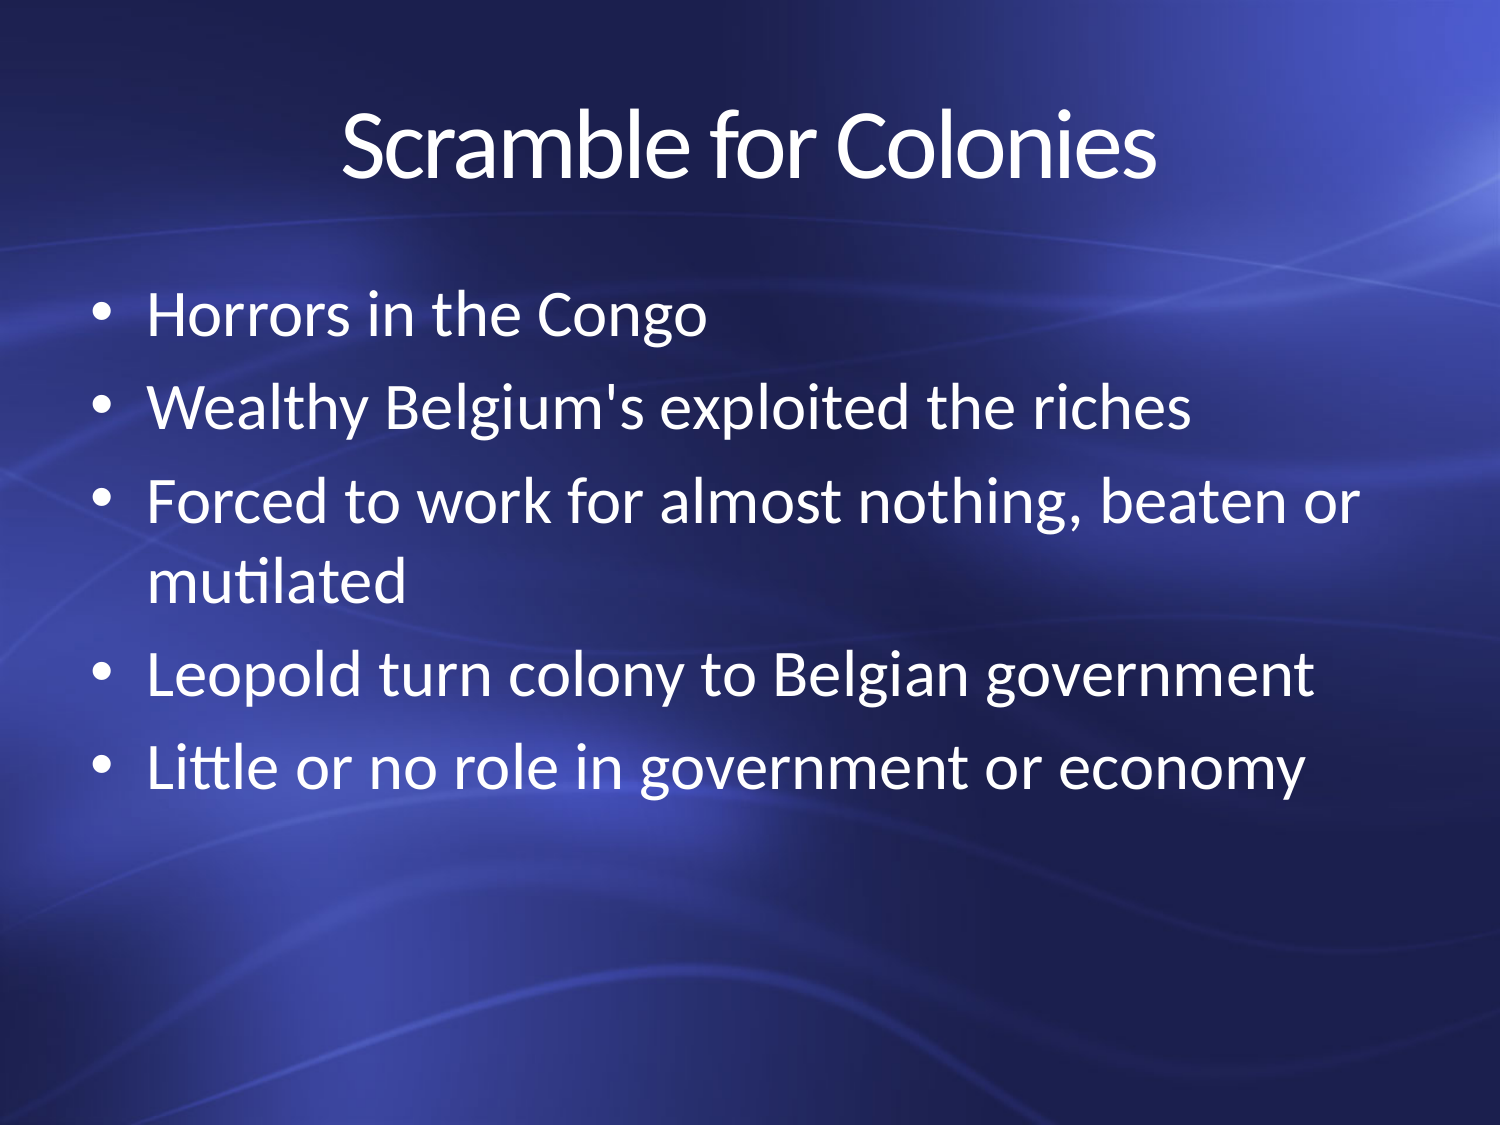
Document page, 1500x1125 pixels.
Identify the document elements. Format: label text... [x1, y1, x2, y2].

picture [0, 0, 1500, 1125]
title Scramble for Colonies [75, 45, 1425, 233]
list Horrors in the Congo Wealthy Belgium's exploited the riches Forced to work for almost nothing, beaten or mutilated Leopold turn colony to Belgian government Little or no role in government or economy [75, 262, 1425, 1005]
